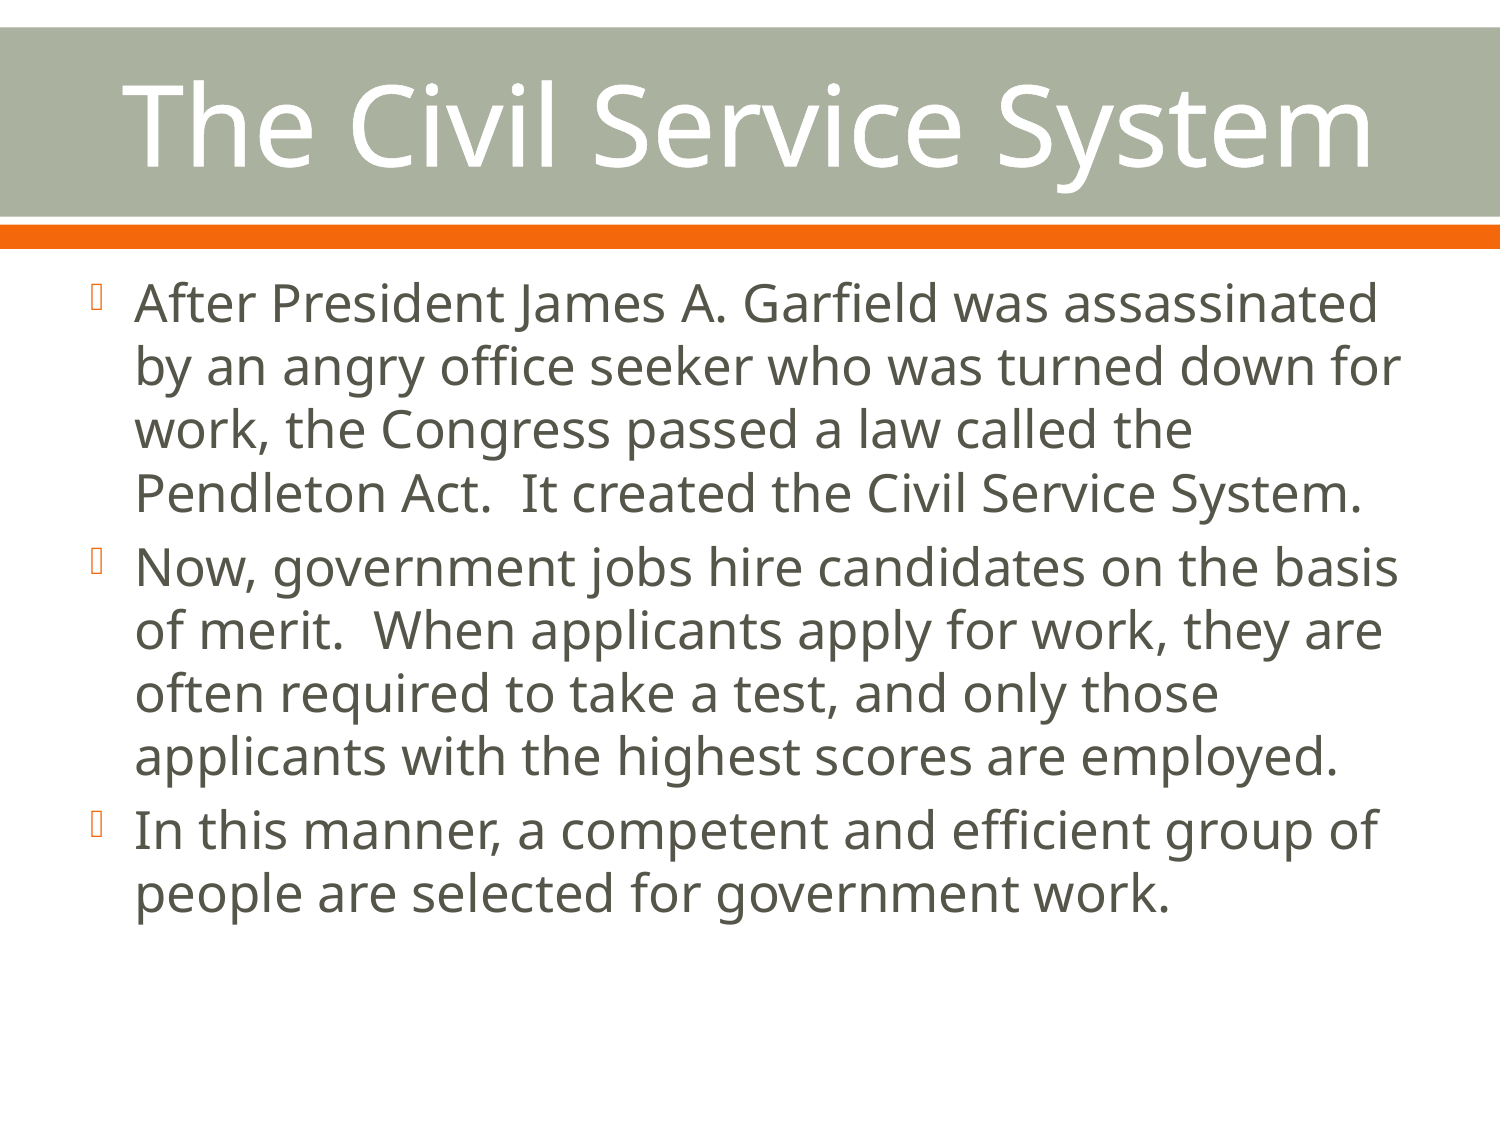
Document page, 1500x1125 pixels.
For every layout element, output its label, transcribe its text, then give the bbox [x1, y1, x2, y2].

title The Civil Service System [75, 29, 1425, 213]
list After President James A. Garfield was assassinated by an angry office seeker who was turned down for work, the Congress passed a law called the Pendleton Act. It created the Civil Service System. Now, government jobs hire candidates on the basis of merit. When applicants apply for work, they are often required to take a test, and only those applicants with the highest scores are employed. In this manner, a competent and efficient group of people are selected for government work. [75, 262, 1425, 1005]
